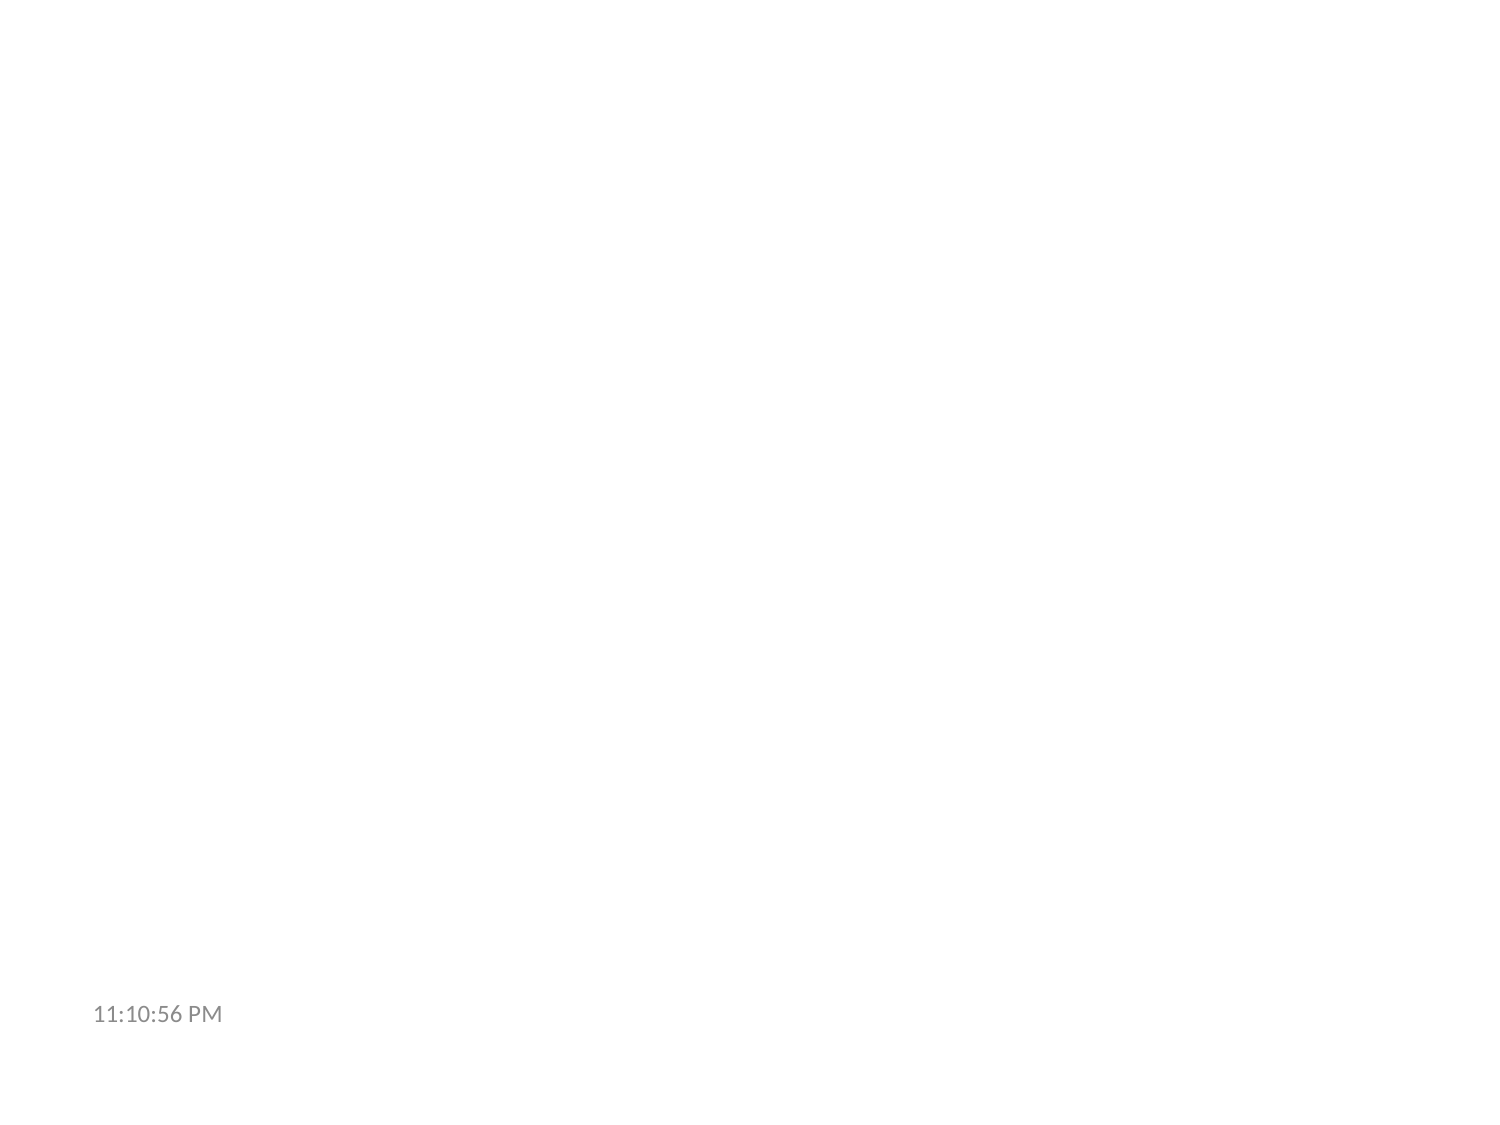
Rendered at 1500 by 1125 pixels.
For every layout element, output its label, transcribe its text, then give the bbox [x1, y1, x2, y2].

text_box 3:35:09 PM [77, 982, 428, 1043]
